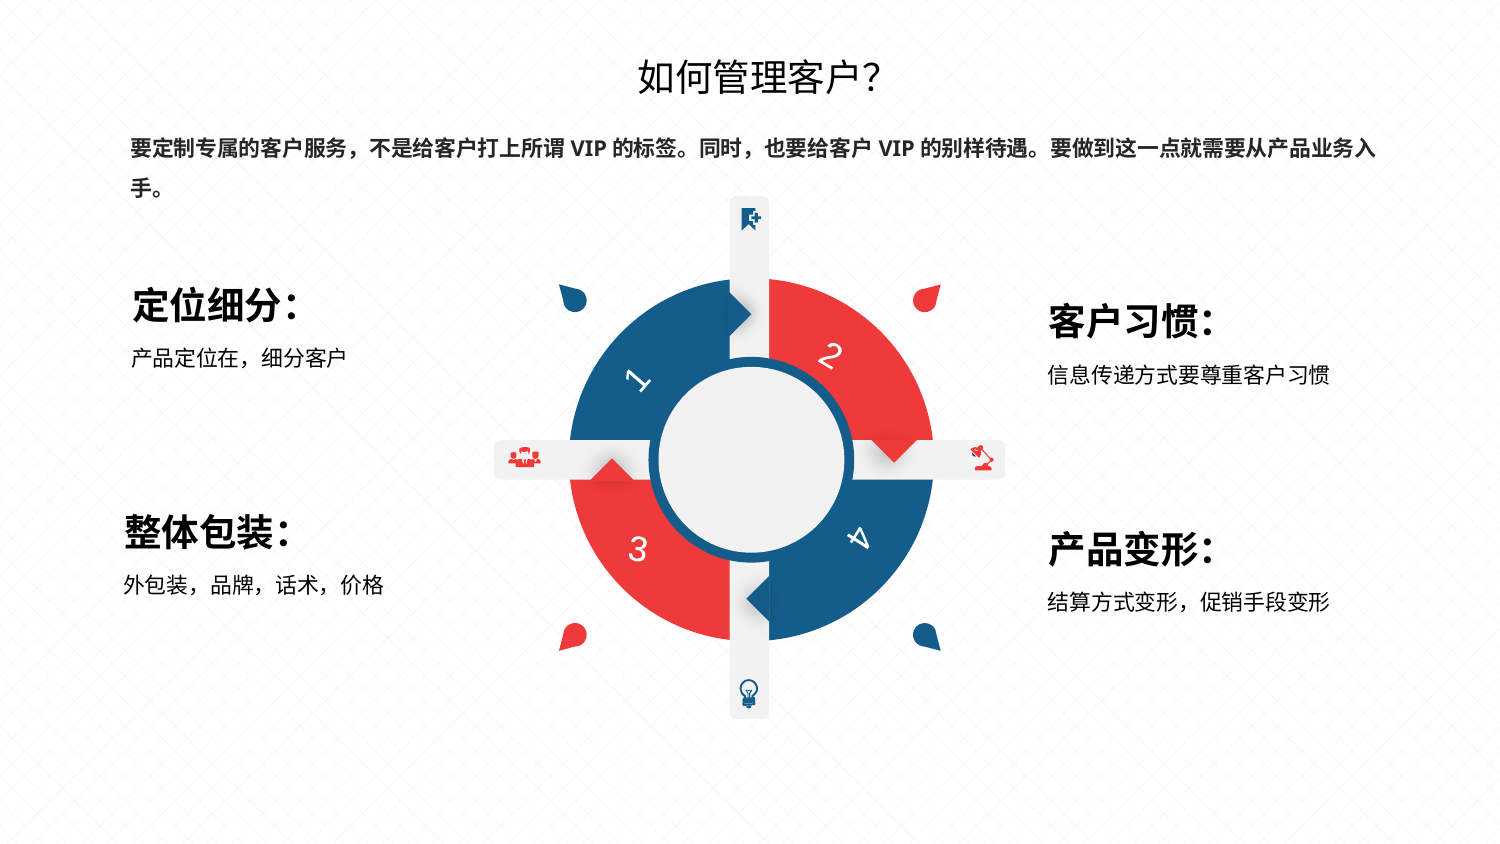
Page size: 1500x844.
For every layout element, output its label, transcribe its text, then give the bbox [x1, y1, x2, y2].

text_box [1032, 518, 1411, 619]
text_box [1032, 290, 1411, 391]
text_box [108, 501, 487, 602]
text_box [493, 195, 1006, 720]
text_box 要定制专属的客户服务，不是给客户打上所谓VIP的标签。同时，也要给客户VIP的别样待遇。要做到这一点就需要从产品业务入手。 [115, 114, 1401, 208]
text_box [648, 356, 855, 563]
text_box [116, 274, 496, 375]
